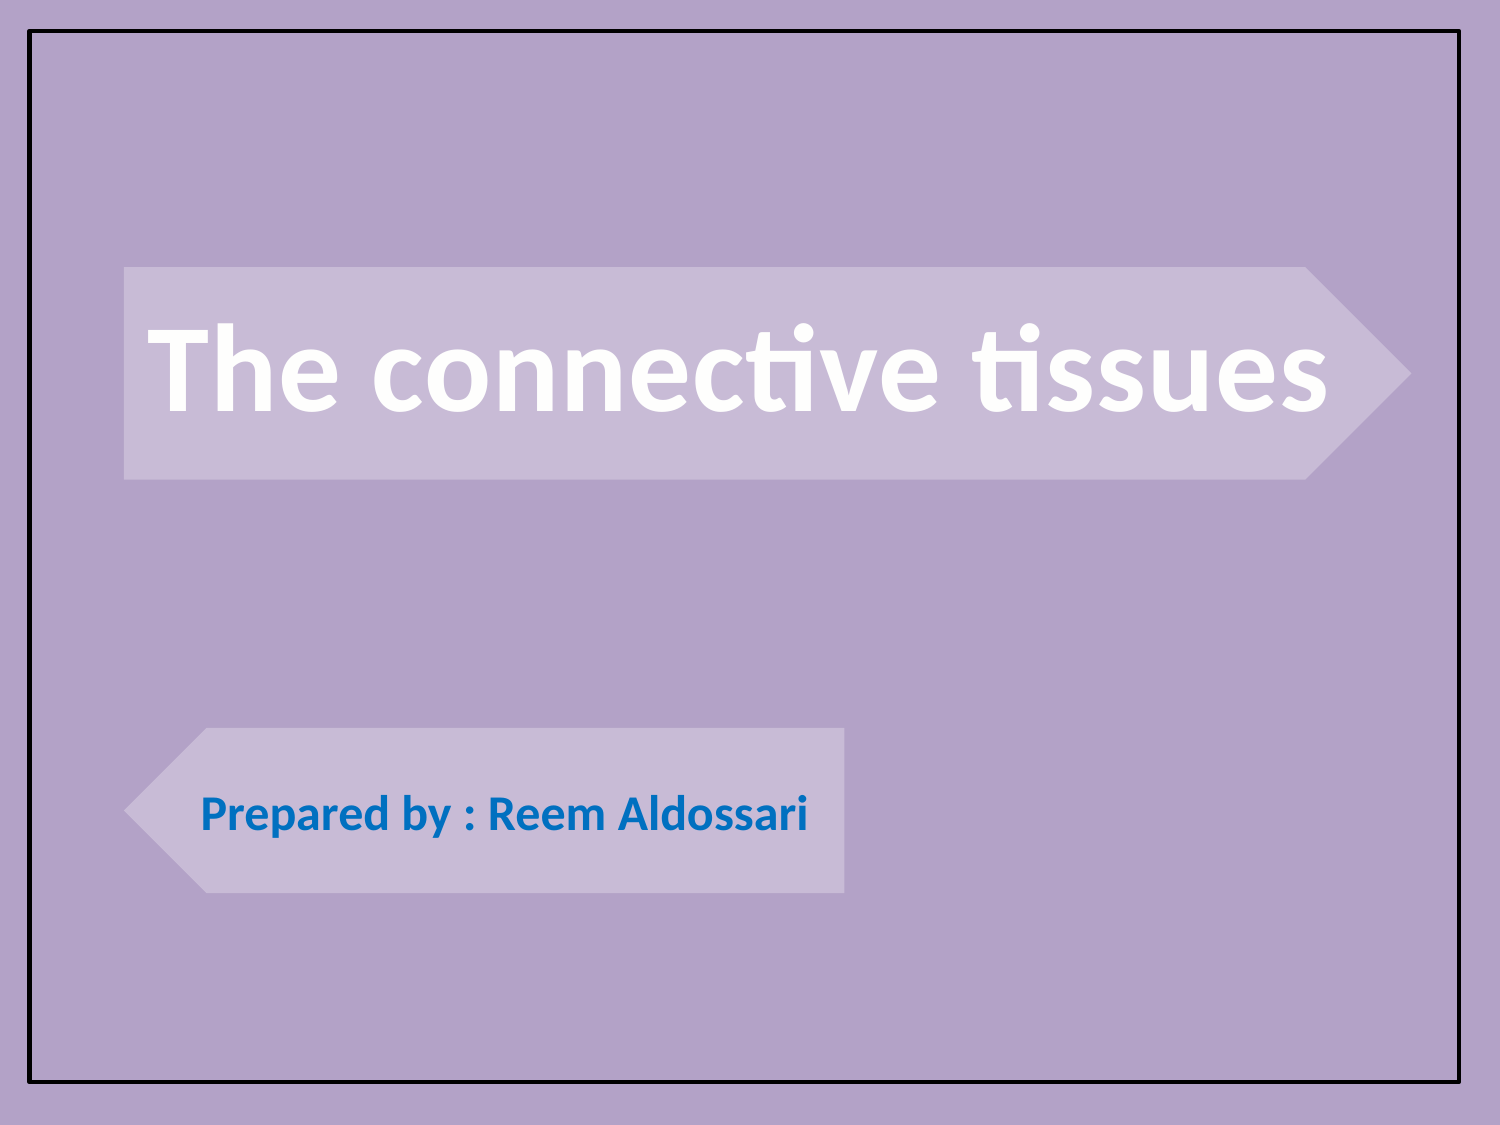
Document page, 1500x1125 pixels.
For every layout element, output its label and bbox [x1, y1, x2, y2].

text_box [27, 29, 1461, 1084]
